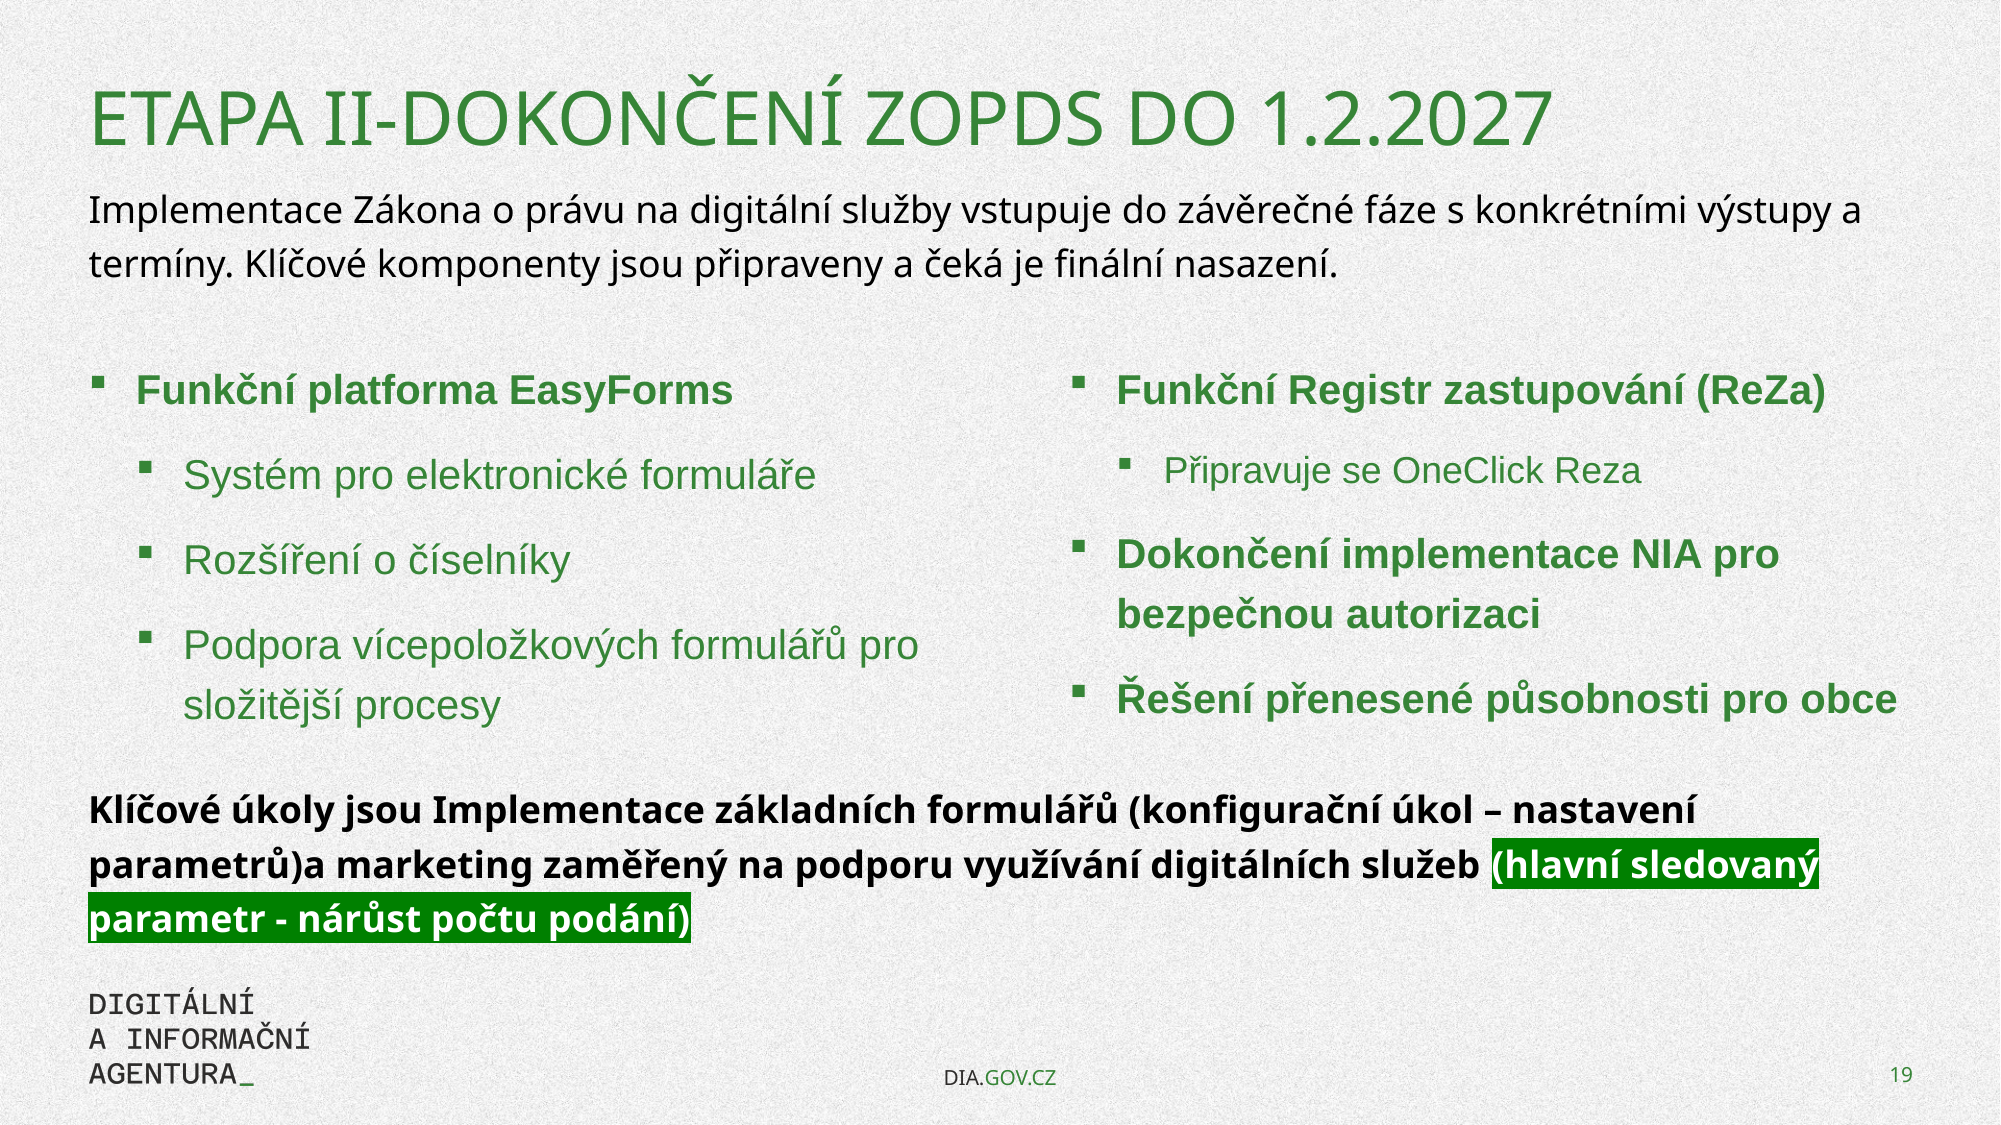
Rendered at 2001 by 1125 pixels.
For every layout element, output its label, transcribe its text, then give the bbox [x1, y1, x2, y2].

list Funkční platforma EasyForms Systém pro elektronické formuláře Rozšíření o číselníky Podpora vícepoložkových formulářů pro složitější procesy [88, 352, 1000, 750]
title ETAPA II-Dokončení ZoPDS do 1.2.2027 [88, 70, 1912, 166]
picture [0, 0, 2001, 1125]
list Klíčové úkoly jsou Implementace základních formulářů (konfigurační úkol – nastavení parametrů)a marketing zaměřený na podporu využívání digitálních služeb (hlavní sledovaný parametr - nárůst počtu podání) [88, 777, 1912, 995]
slide_number 19 [1612, 1037, 1928, 1098]
footer DIA.GOV.CZ [558, 1037, 1442, 1098]
list Implementace Zákona o právu na digitální služby vstupuje do závěrečné fáze s konkrétními výstupy a termíny. Klíčové komponenty jsou připraveny a čeká je finální nasazení. [88, 177, 1912, 313]
list Funkční Registr zastupování (ReZa) Připravuje se OneClick Reza Dokončení implementace NIA pro bezpečnou autorizaci Řešení přenesené působnosti pro obce [1069, 352, 1912, 750]
